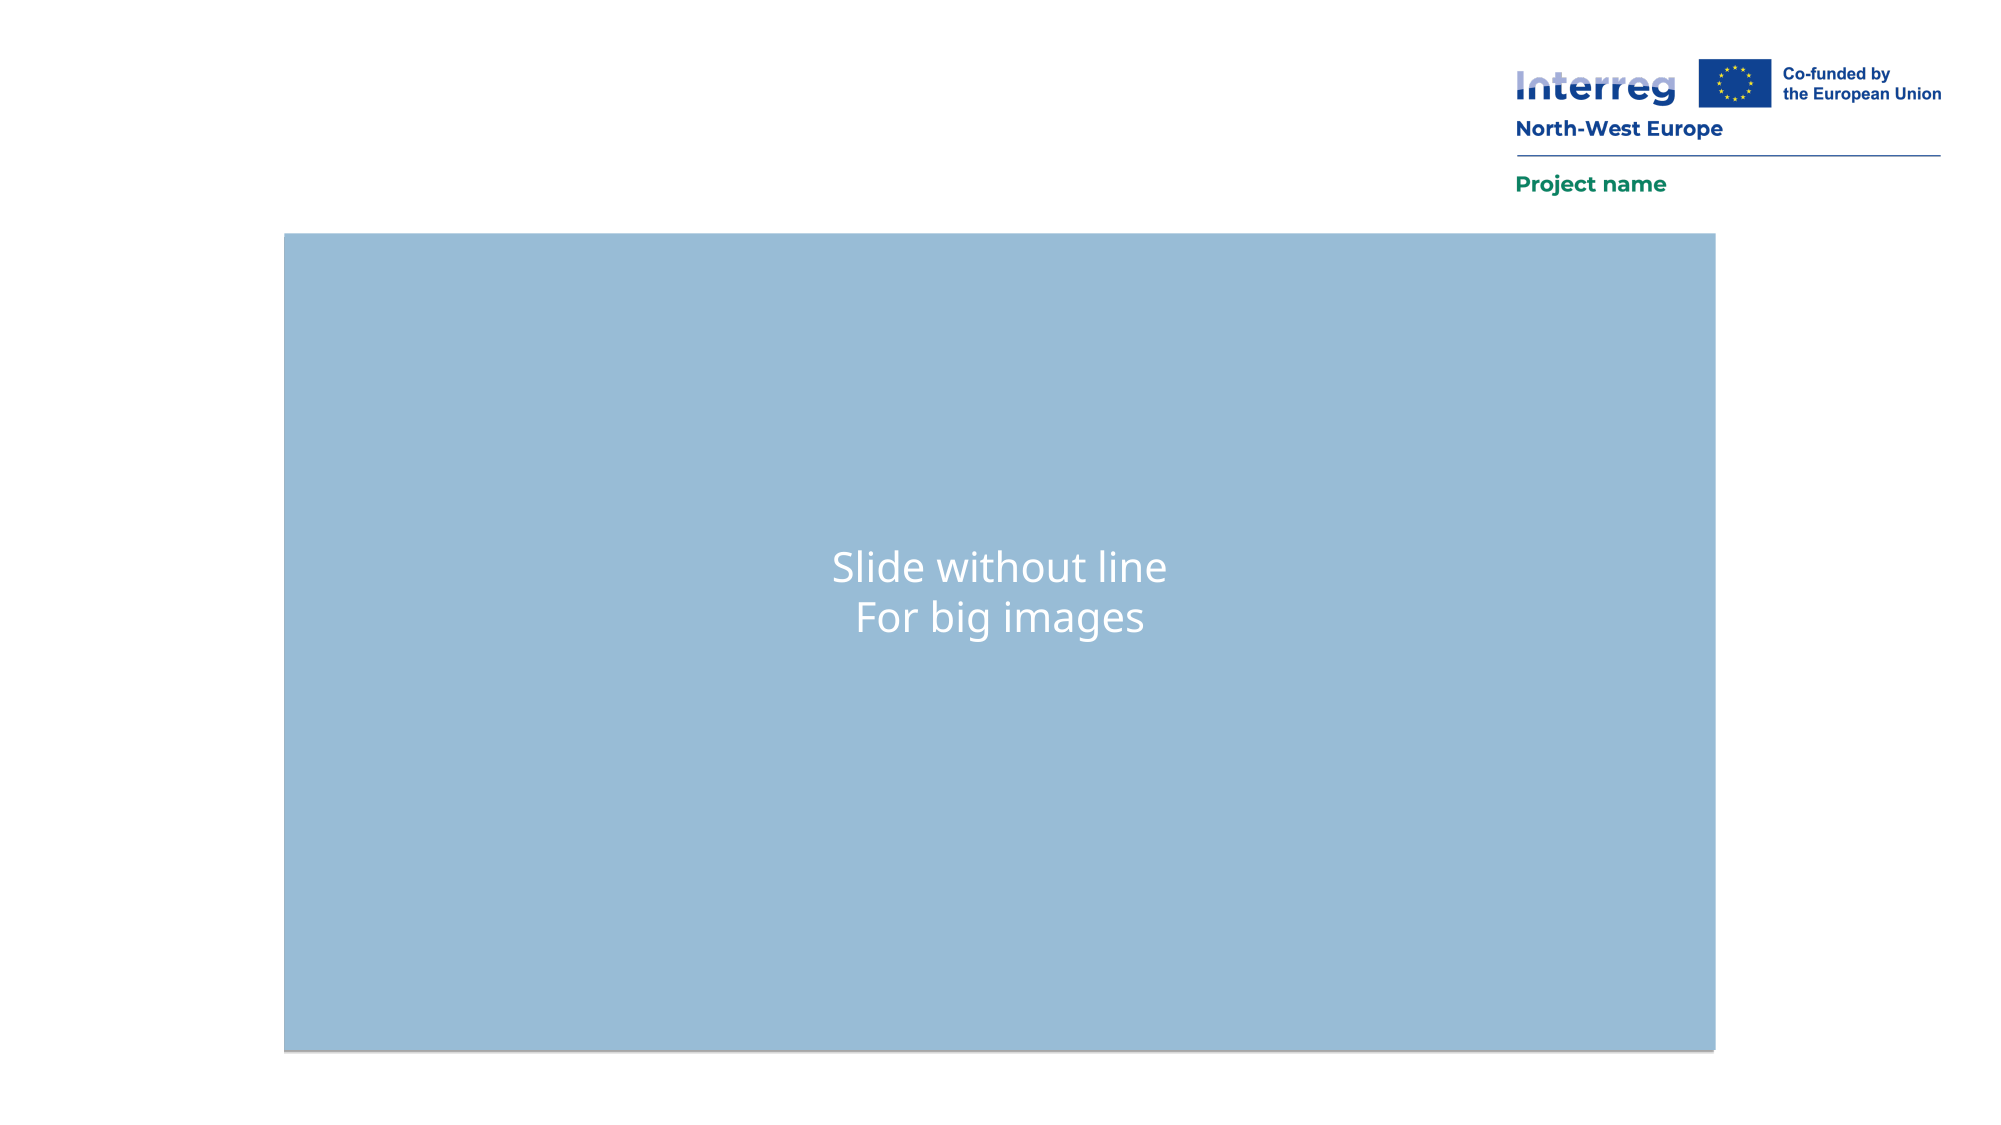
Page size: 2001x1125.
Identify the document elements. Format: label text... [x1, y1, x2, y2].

text_box [284, 233, 1716, 1050]
picture [1458, 0, 2000, 251]
text_box Slide without line For big images [710, 533, 1289, 649]
